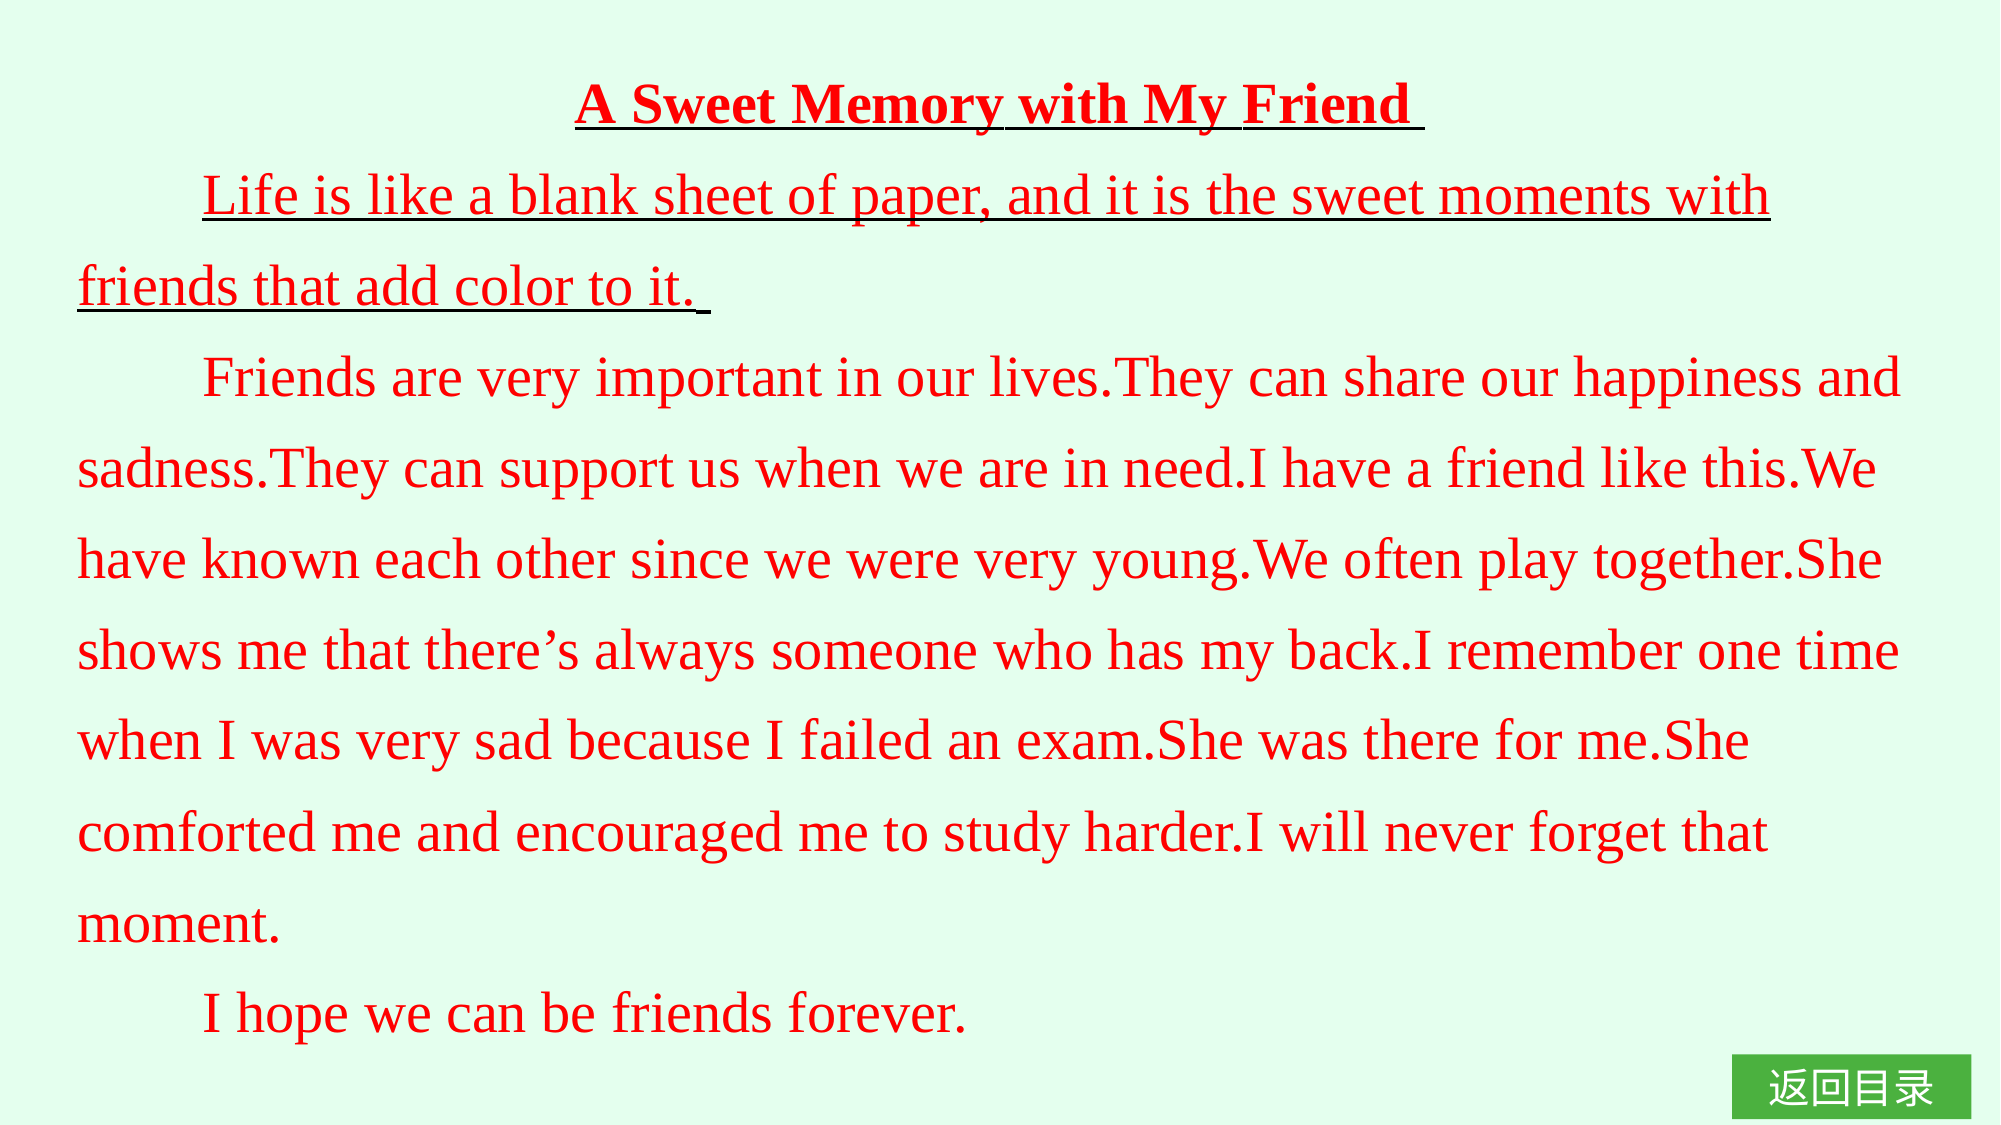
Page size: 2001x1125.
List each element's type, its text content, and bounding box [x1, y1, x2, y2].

text_box A Sweet Memory with My Friend Life is like a blank sheet of paper, and it is the sweet moments with friends that add color to it. Friends are very important in our lives.They can share our happiness and sadness.They can support us when we are in need.I have a friend like this.We have known each other since we were very young.We often play together.She shows me that there’s always someone who has my back.I remember one time when I was very sad because I failed an exam.She was there for me.She comforted me and encouraged me to study harder.I will never forget that moment. I hope we can be friends forever. [62, 36, 1938, 1052]
